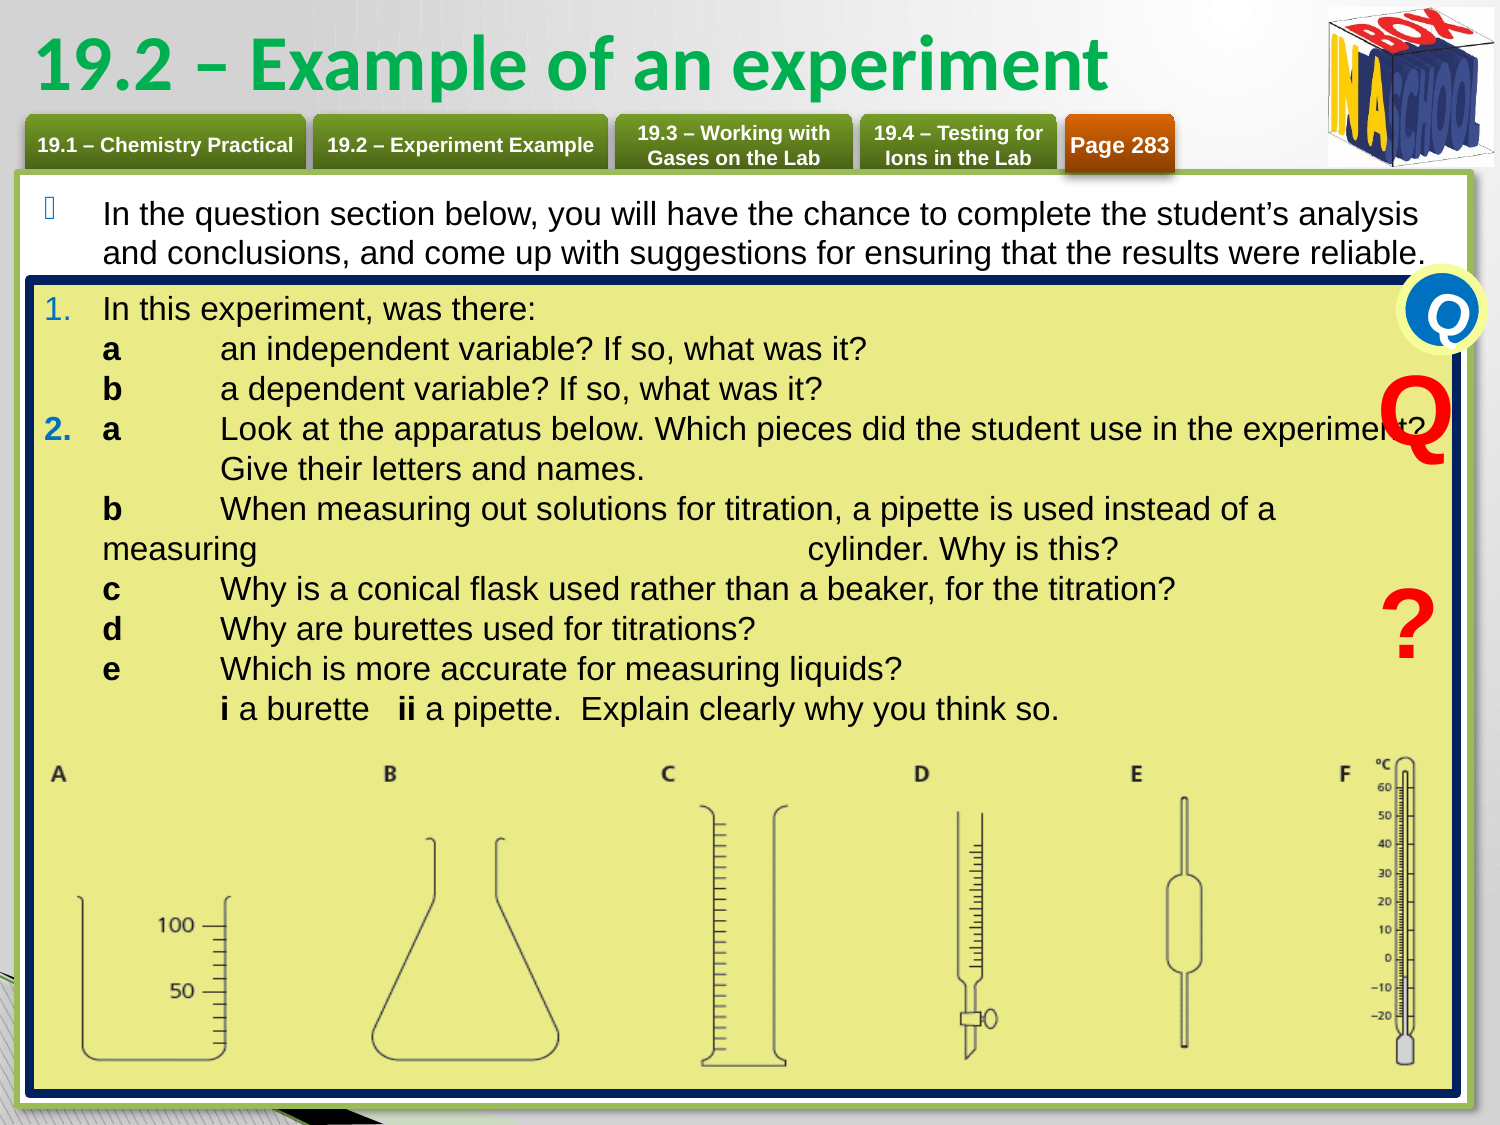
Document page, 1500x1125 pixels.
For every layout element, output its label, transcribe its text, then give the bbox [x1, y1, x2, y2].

text_box Page 283 [1064, 113, 1176, 173]
text_box In the question section below, you will have the chance to complete the student’s analysis and conclusions, and come up with suggestions for ensuring that the results were reliable. [29, 184, 1459, 279]
text_box Q [1362, 338, 1470, 473]
picture [281, 1114, 303, 1125]
title 19.2 – Example of an experiment [17, 7, 1258, 110]
text_box Q [1396, 263, 1488, 346]
text_box In this experiment, was there: a an independent variable? If so, what was it? b a dependent variable? If so, what was it? a Look at the apparatus below. Which pieces did the student use in the experiment? Give their letters and names. b When measuring out solutions for titration, a pipette is used instead of a measuring cylinder. Why is this? c Why is a conical flask used rather than a beaker, for the titration? d Why are burettes used for titrations? e Which is more accurate for measuring liquids? i a burette ii a pipette. Explain clearly why you think so. [29, 280, 1457, 1094]
text_box ? [1364, 550, 1459, 686]
picture [1328, 7, 1495, 167]
picture [41, 751, 1436, 1083]
